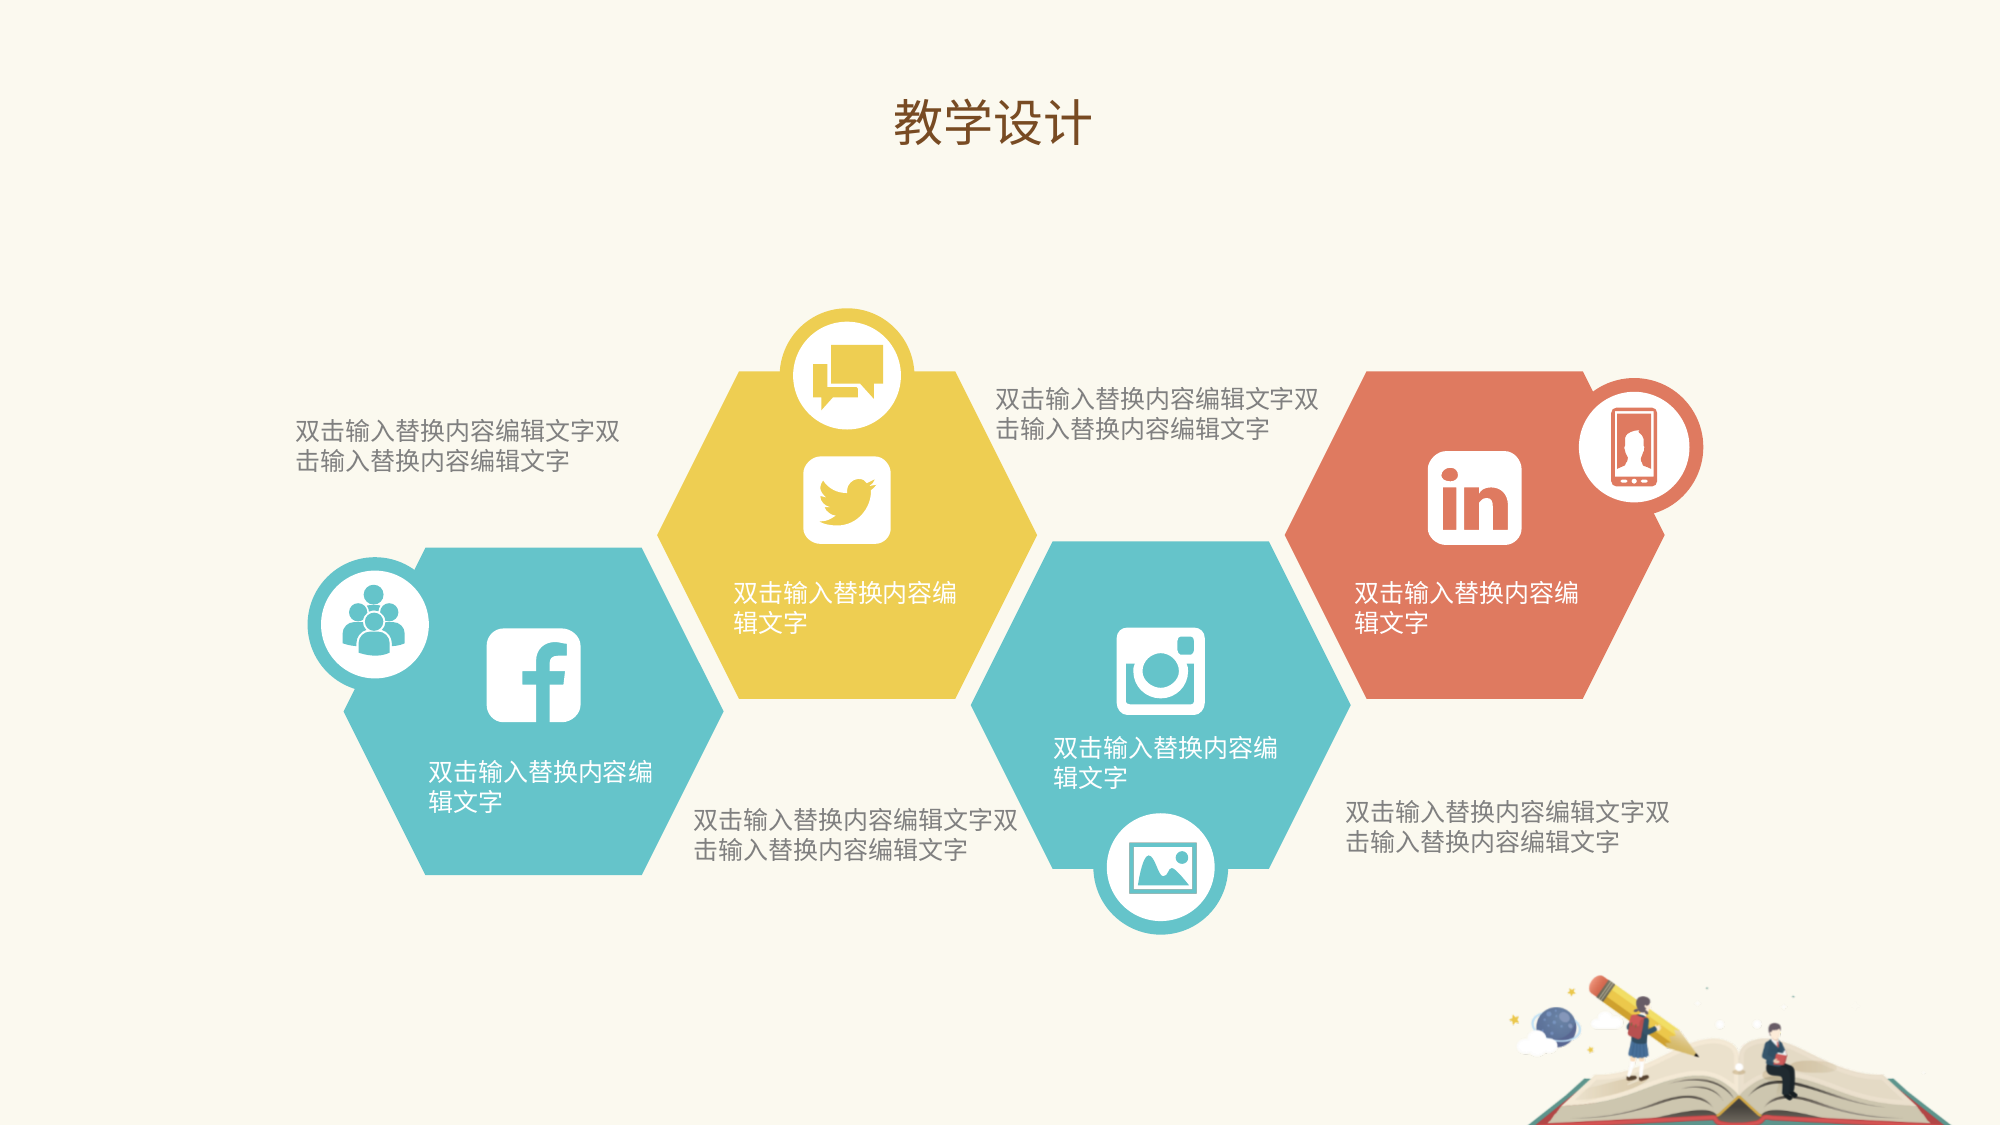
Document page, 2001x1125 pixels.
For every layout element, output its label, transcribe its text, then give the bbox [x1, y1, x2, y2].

text_box [1116, 627, 1205, 715]
text_box 双击输入替换内容编辑文字 [718, 570, 980, 645]
text_box [342, 546, 725, 877]
text_box [655, 370, 1039, 700]
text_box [1093, 799, 1229, 935]
text_box 双击输入替换内容编辑文字双击输入替换内容编辑文字 [280, 407, 640, 483]
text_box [1565, 377, 1704, 517]
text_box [779, 308, 915, 444]
text_box 双击输入替换内容编辑文字双击输入替换内容编辑文字 [1330, 789, 1690, 864]
text_box 双击输入替换内容编辑文字 [1039, 725, 1301, 801]
text_box [1427, 451, 1522, 545]
text_box 双击输入替换内容编辑文字 [1339, 570, 1601, 645]
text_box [307, 557, 443, 692]
text_box [803, 456, 891, 544]
text_box 教学设计 [663, 84, 1324, 160]
text_box [486, 628, 581, 723]
text_box 双击输入替换内容编辑文字双击输入替换内容编辑文字 [678, 797, 1038, 872]
text_box 双击输入替换内容编辑文字双击输入替换内容编辑文字 [980, 375, 1339, 451]
text_box [969, 540, 1352, 870]
text_box [1283, 370, 1666, 700]
picture [1505, 947, 1992, 1125]
text_box 双击输入替换内容编辑文字 [413, 749, 675, 824]
